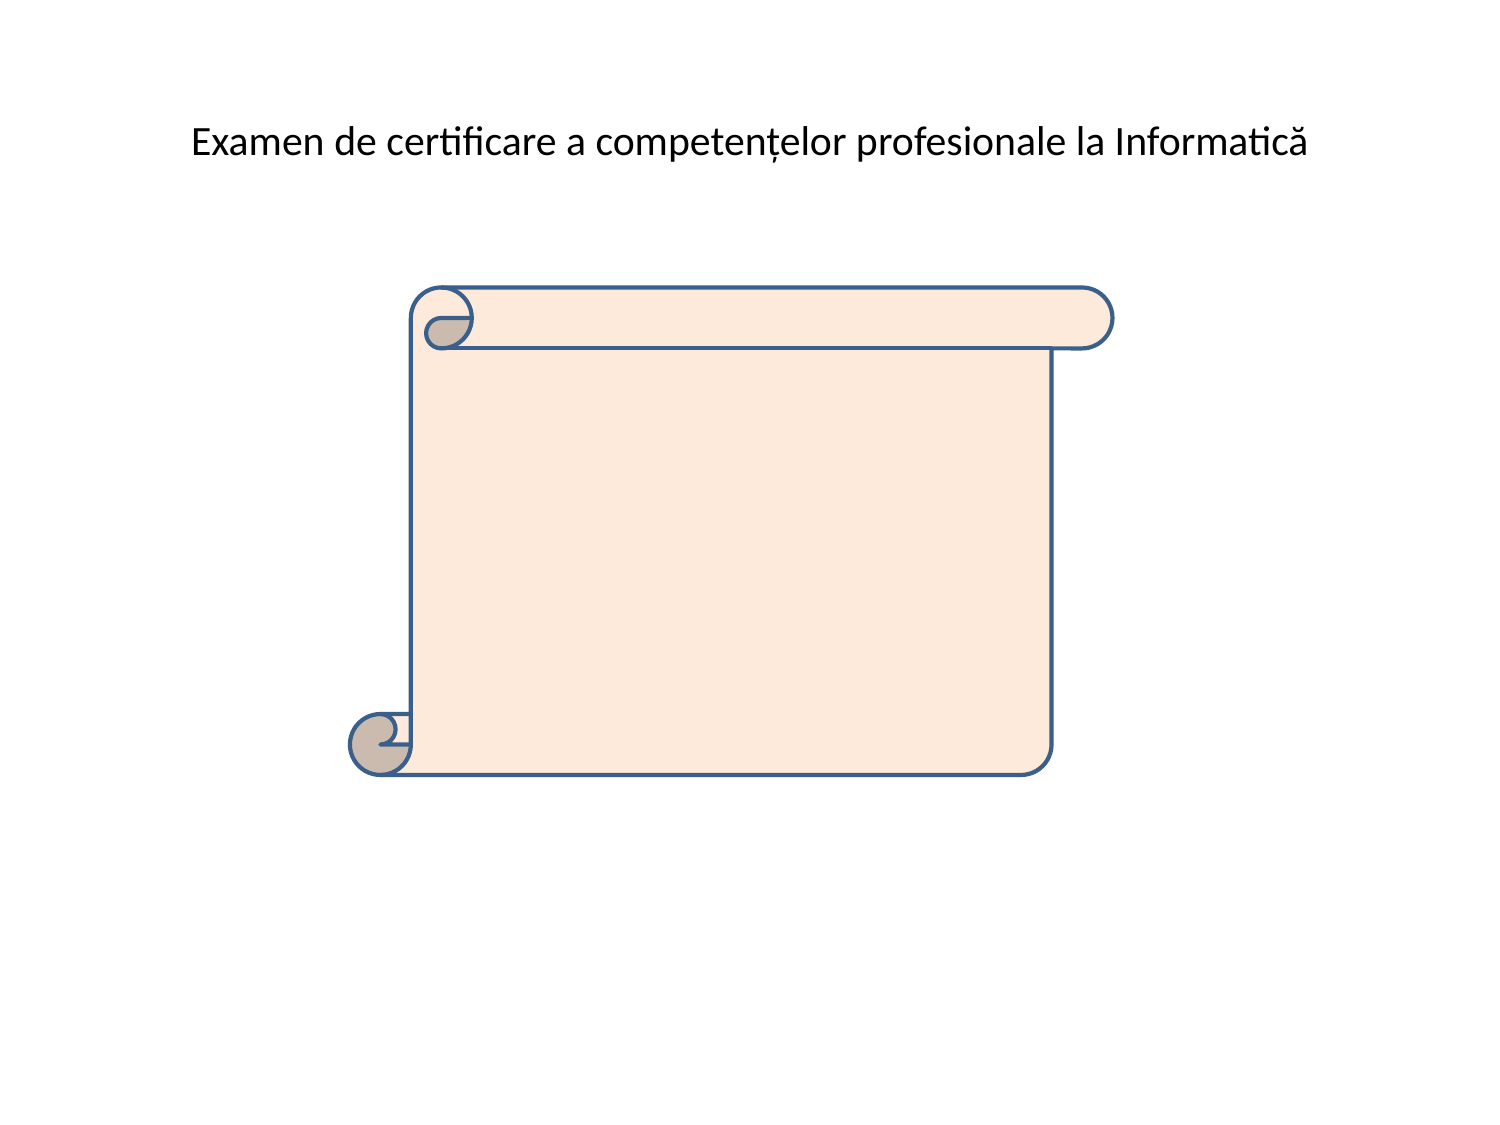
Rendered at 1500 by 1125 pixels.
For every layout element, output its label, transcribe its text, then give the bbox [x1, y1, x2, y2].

title Examen de certificare a competențelor profesionale la Informatică [169, 37, 1331, 241]
text_box [347, 285, 1115, 778]
